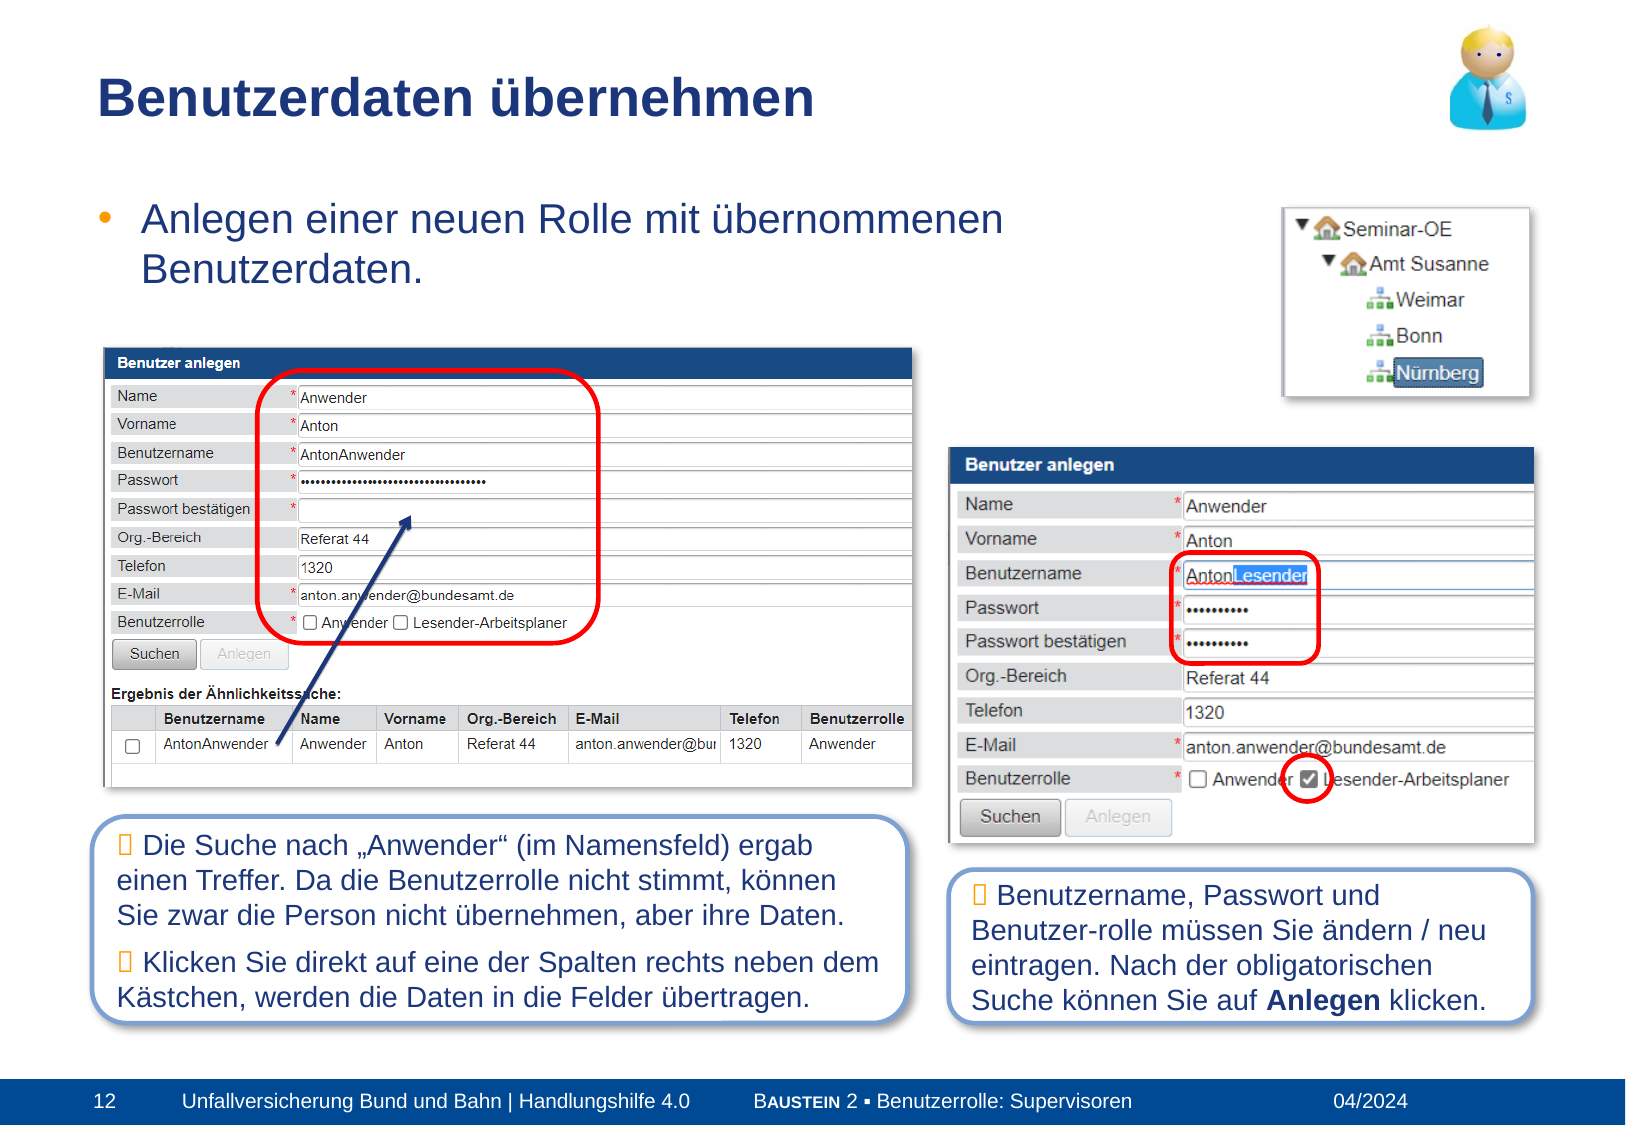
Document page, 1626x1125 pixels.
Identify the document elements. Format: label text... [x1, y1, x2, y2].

text_box  Die Suche nach „Anwender“ (im Namensfeld) ergab einen Treffer. Da die Benutzerrolle nicht stimmt, können Sie zwar die Person nicht übernehmen, aber ihre Daten.  Klicken Sie direkt auf eine der Spalten rechts neben dem Kästchen, werden die Daten in die Felder übertragen. [91, 816, 908, 1024]
title Benutzerdaten übernehmen [82, 54, 1313, 138]
picture [1446, 24, 1527, 134]
text_box  Benutzername, Passwort und Benutzer-rolle müssen Sie ändern / neu eintragen. Nach der obligatorischen Suche können Sie auf Anlegen klicken. [948, 869, 1534, 1024]
picture [103, 346, 912, 788]
picture [0, 1079, 1626, 1125]
picture [948, 447, 1534, 843]
text_box Anlegen einer neuen Rolle mit übernommenen Benutzerdaten. [83, 184, 1281, 409]
picture [1282, 207, 1529, 396]
